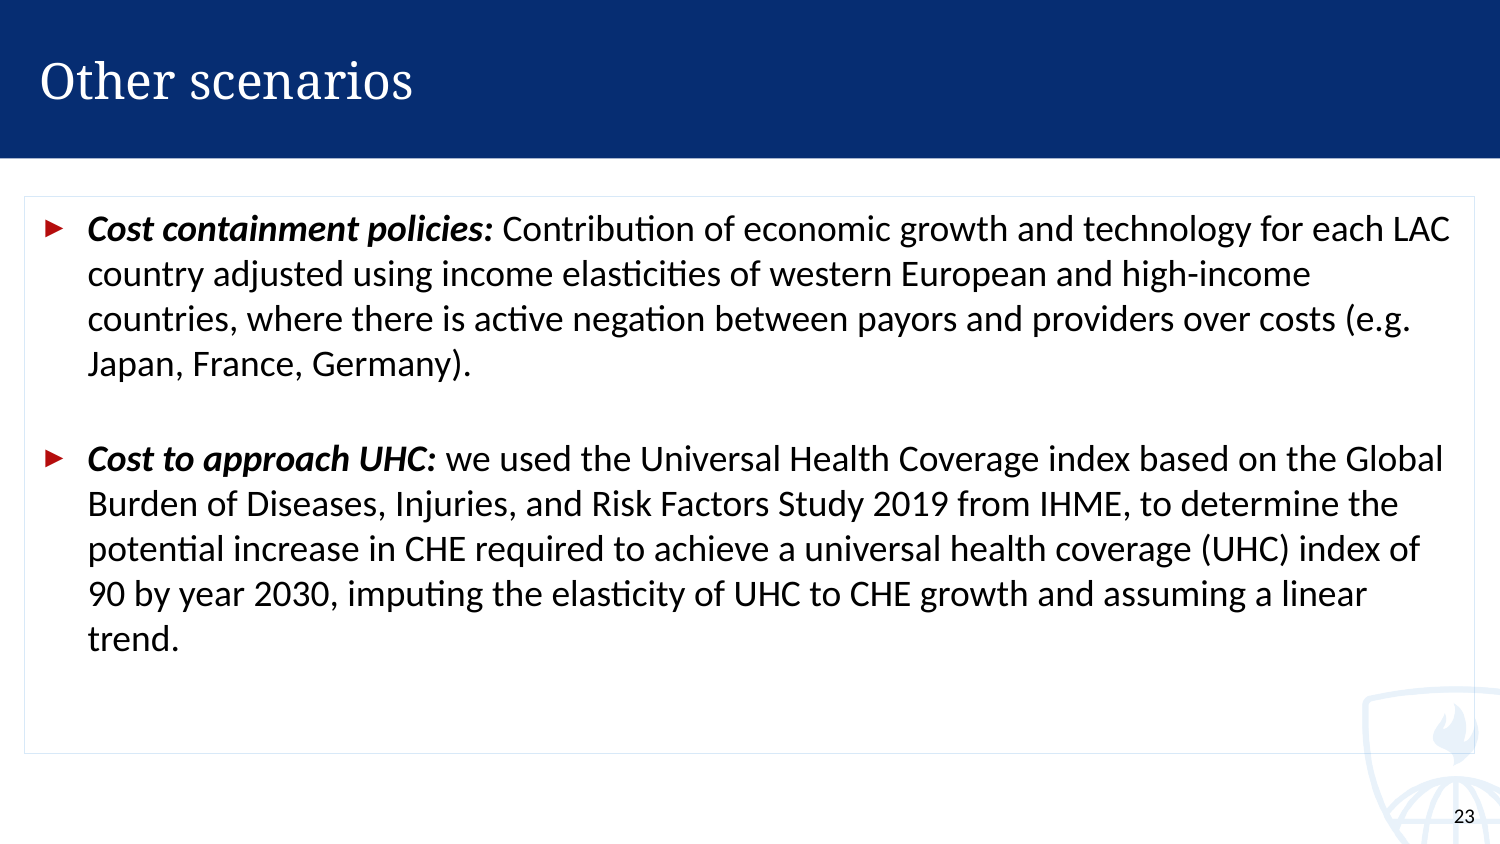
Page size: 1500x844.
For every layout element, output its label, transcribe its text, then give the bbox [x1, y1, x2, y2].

slide_number 23 [1368, 783, 1475, 829]
title Other scenarios [24, 8, 1478, 150]
list Cost containment policies: Contribution of economic growth and technology for each LAC country adjusted using income elasticities of western European and high-income countries, where there is active negation between payors and providers over costs (e.g. Japan, France, Germany). Cost to approach UHC: we used the Universal Health Coverage index based on the Global Burden of Diseases, Injuries, and Risk Factors Study 2019 from IHME, to determine the potential increase in CHE required to achieve a universal health coverage (UHC) index of 90 by year 2030, imputing the elasticity of UHC to CHE growth and assuming a linear trend. [24, 196, 1475, 754]
picture [1360, 684, 1500, 844]
